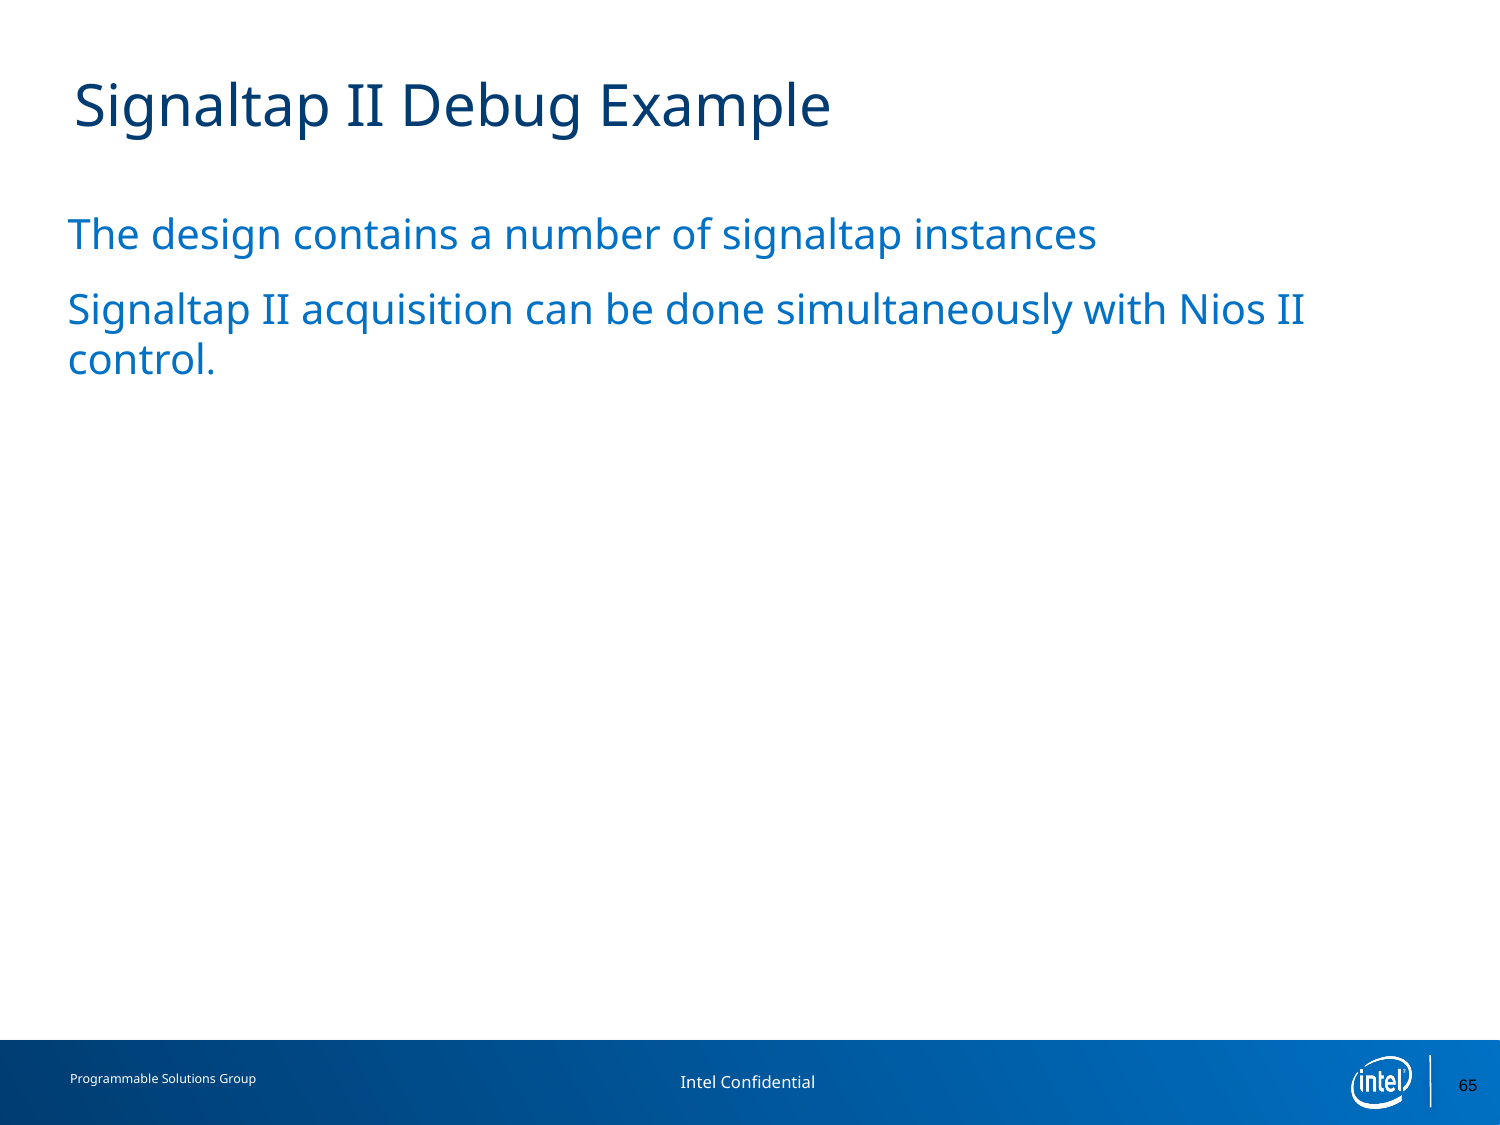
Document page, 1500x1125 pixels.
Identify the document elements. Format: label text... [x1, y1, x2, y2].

title Signaltap II Debug Example [74, 67, 1425, 208]
slide_number 65 [1127, 1055, 1478, 1116]
list The design contains a number of signaltap instances Signaltap II acquisition can be done simultaneously with Nios II control. [67, 208, 1463, 1033]
